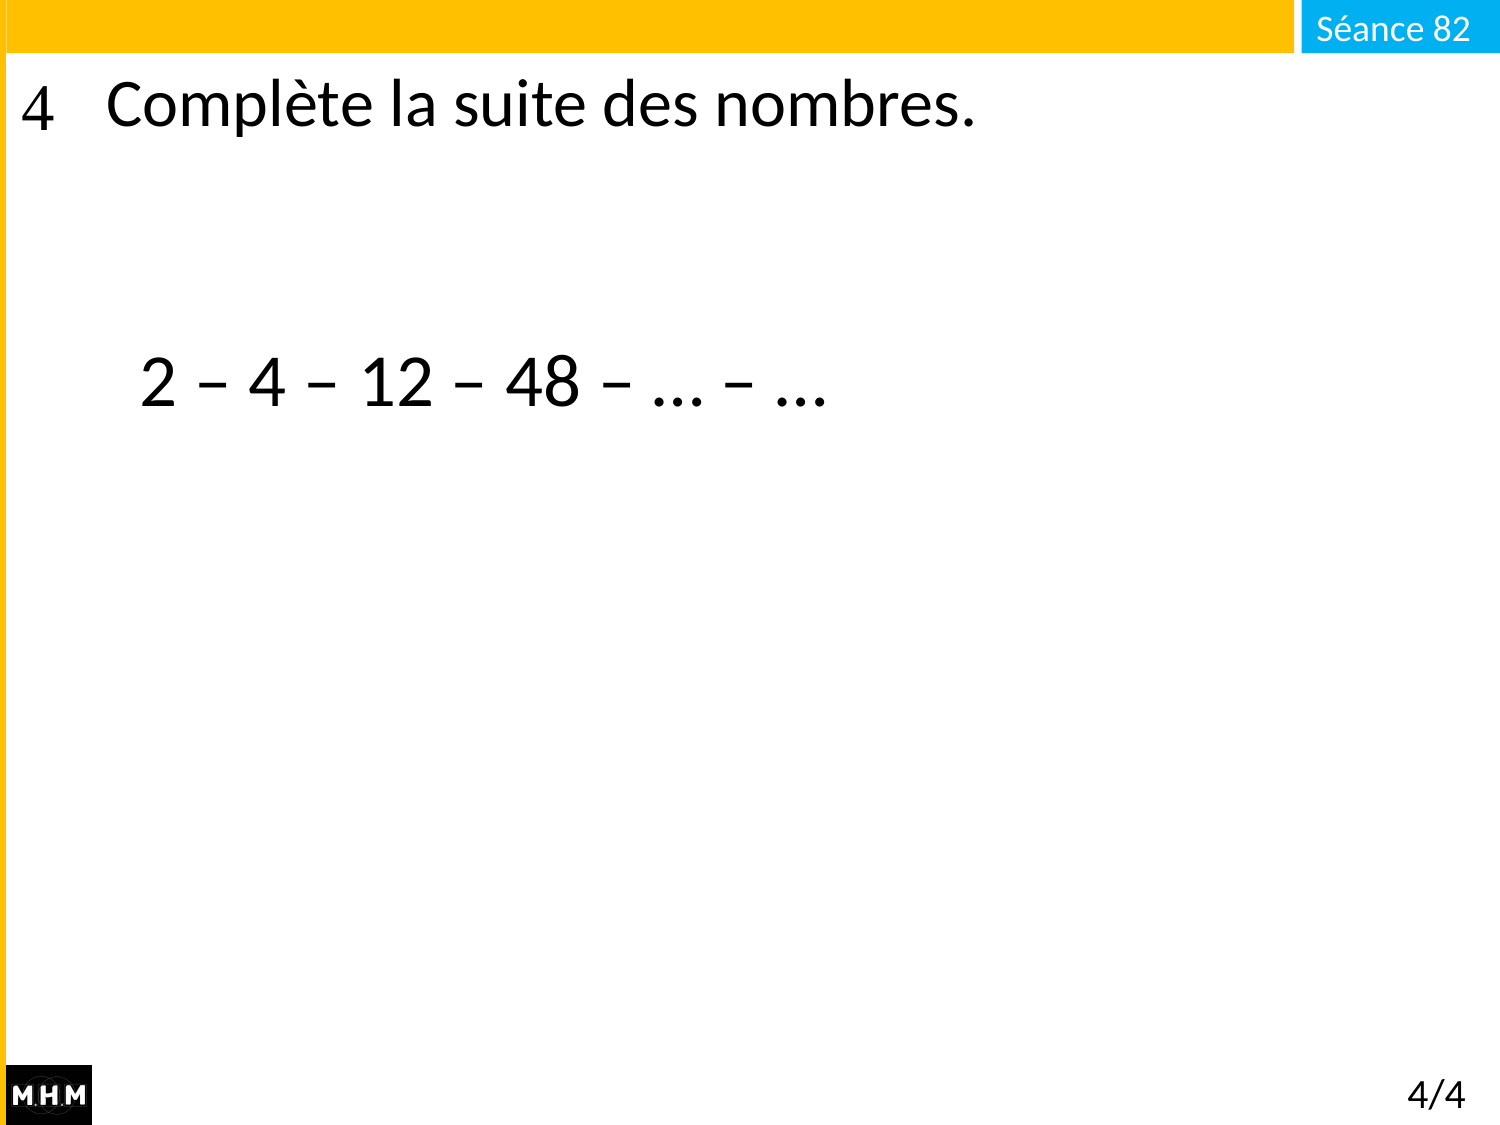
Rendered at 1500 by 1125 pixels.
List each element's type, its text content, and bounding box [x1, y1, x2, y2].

list 4/4 [1373, 1064, 1500, 1125]
title Complète la suite des nombres. [91, 60, 1385, 150]
picture [6, 1065, 92, 1125]
text_box 2 – 4 – 12 – 48 – … – … [125, 323, 1342, 429]
